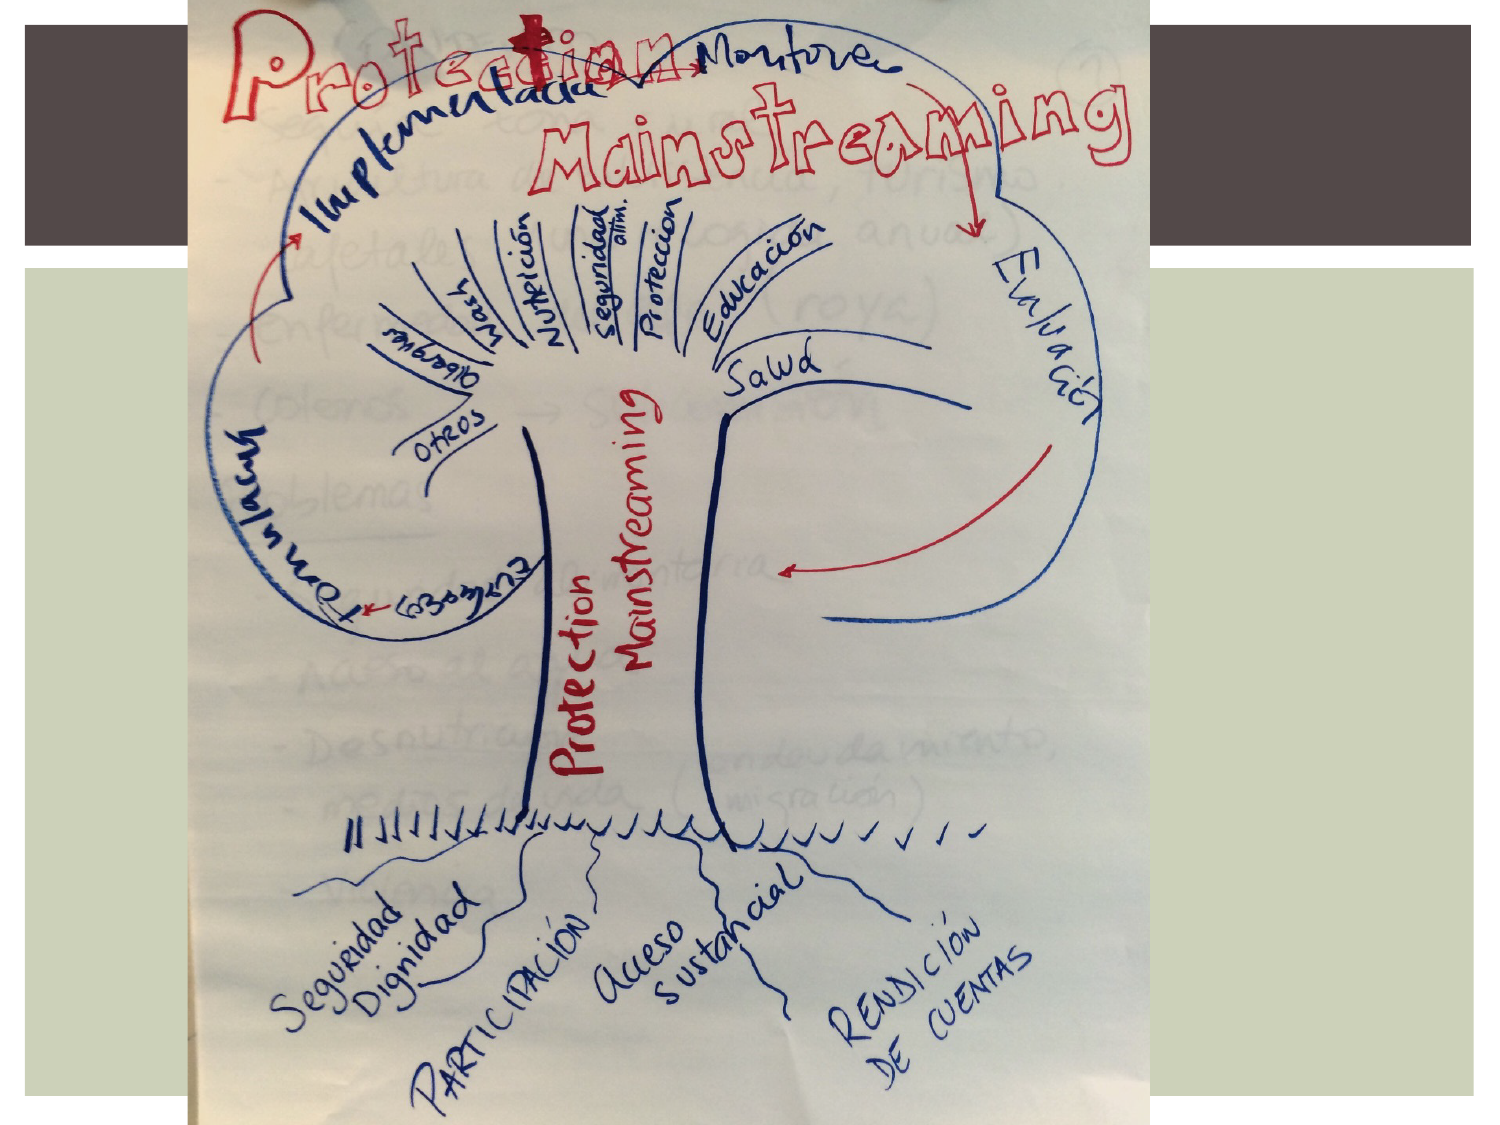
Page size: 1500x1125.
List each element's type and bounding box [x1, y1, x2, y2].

picture [187, 0, 1151, 1125]
